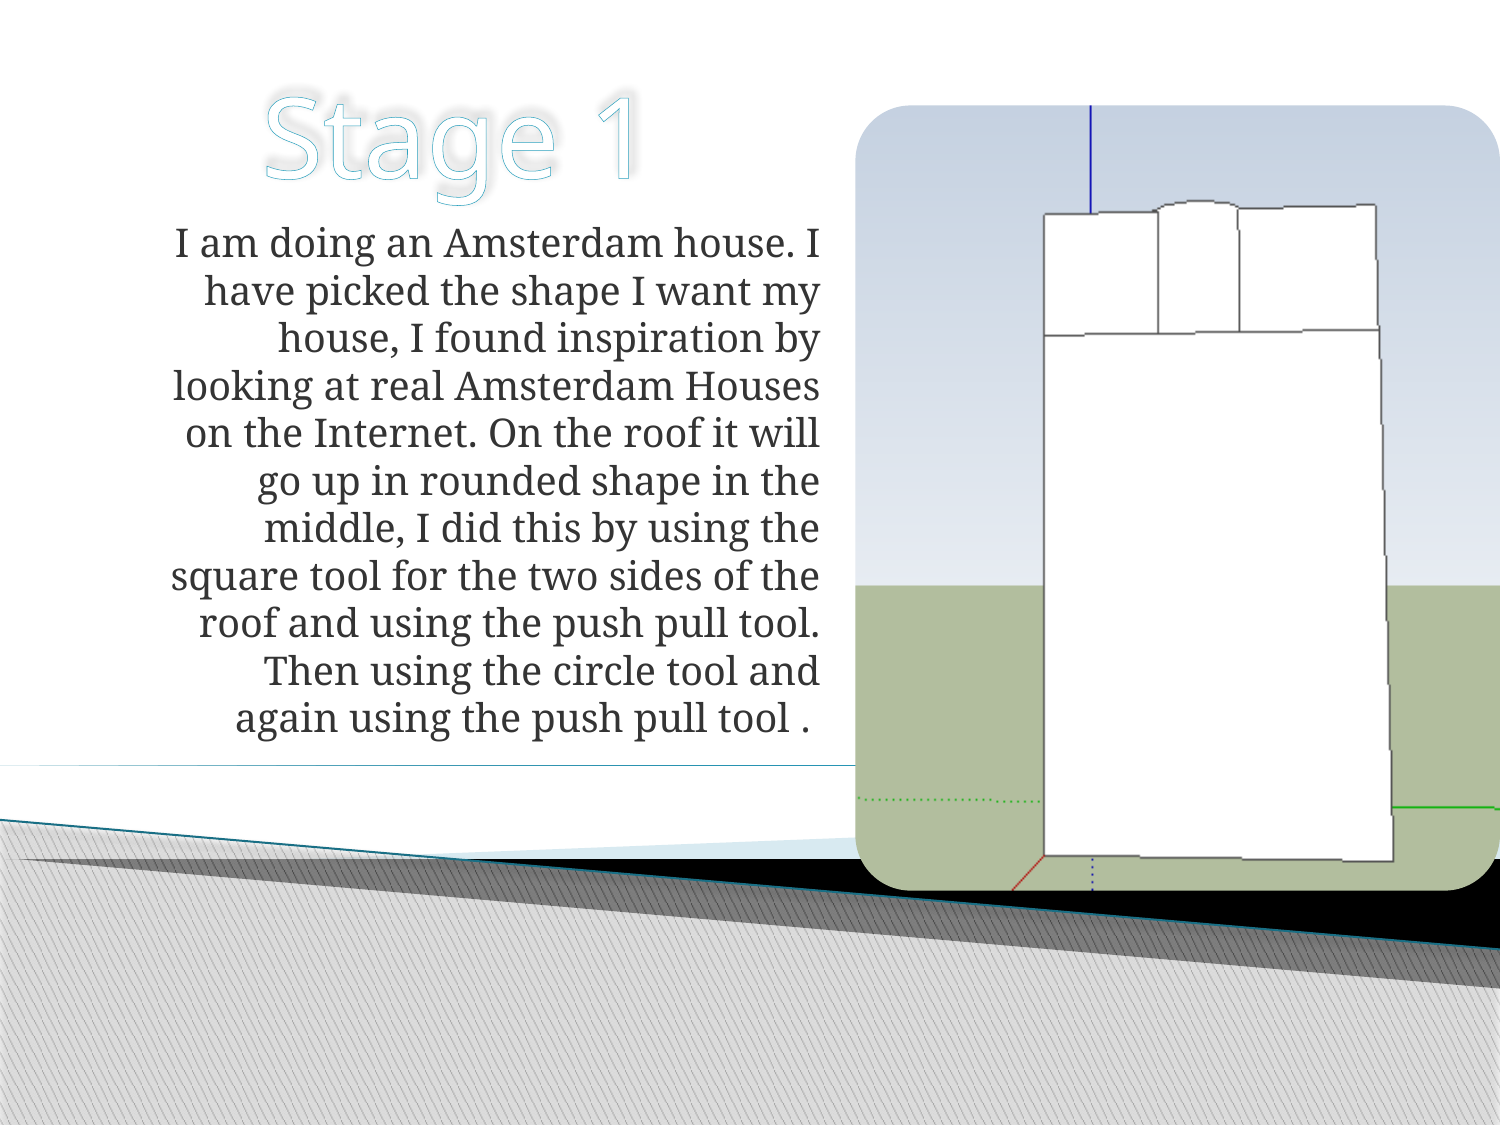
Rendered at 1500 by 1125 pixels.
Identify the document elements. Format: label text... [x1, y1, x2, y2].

picture [5, 859, 1500, 989]
text_box Stage 1 [222, 58, 692, 209]
subtitle I am doing an Amsterdam house. I have picked the shape I want my house, I found inspiration by looking at real Amsterdam Houses on the Internet. On the roof it will go up in rounded shape in the middle, I did this by using the square tool for the two sides of the roof and using the push pull tool. Then using the circle tool and again using the push pull tool . [152, 210, 839, 774]
picture [855, 105, 1500, 891]
